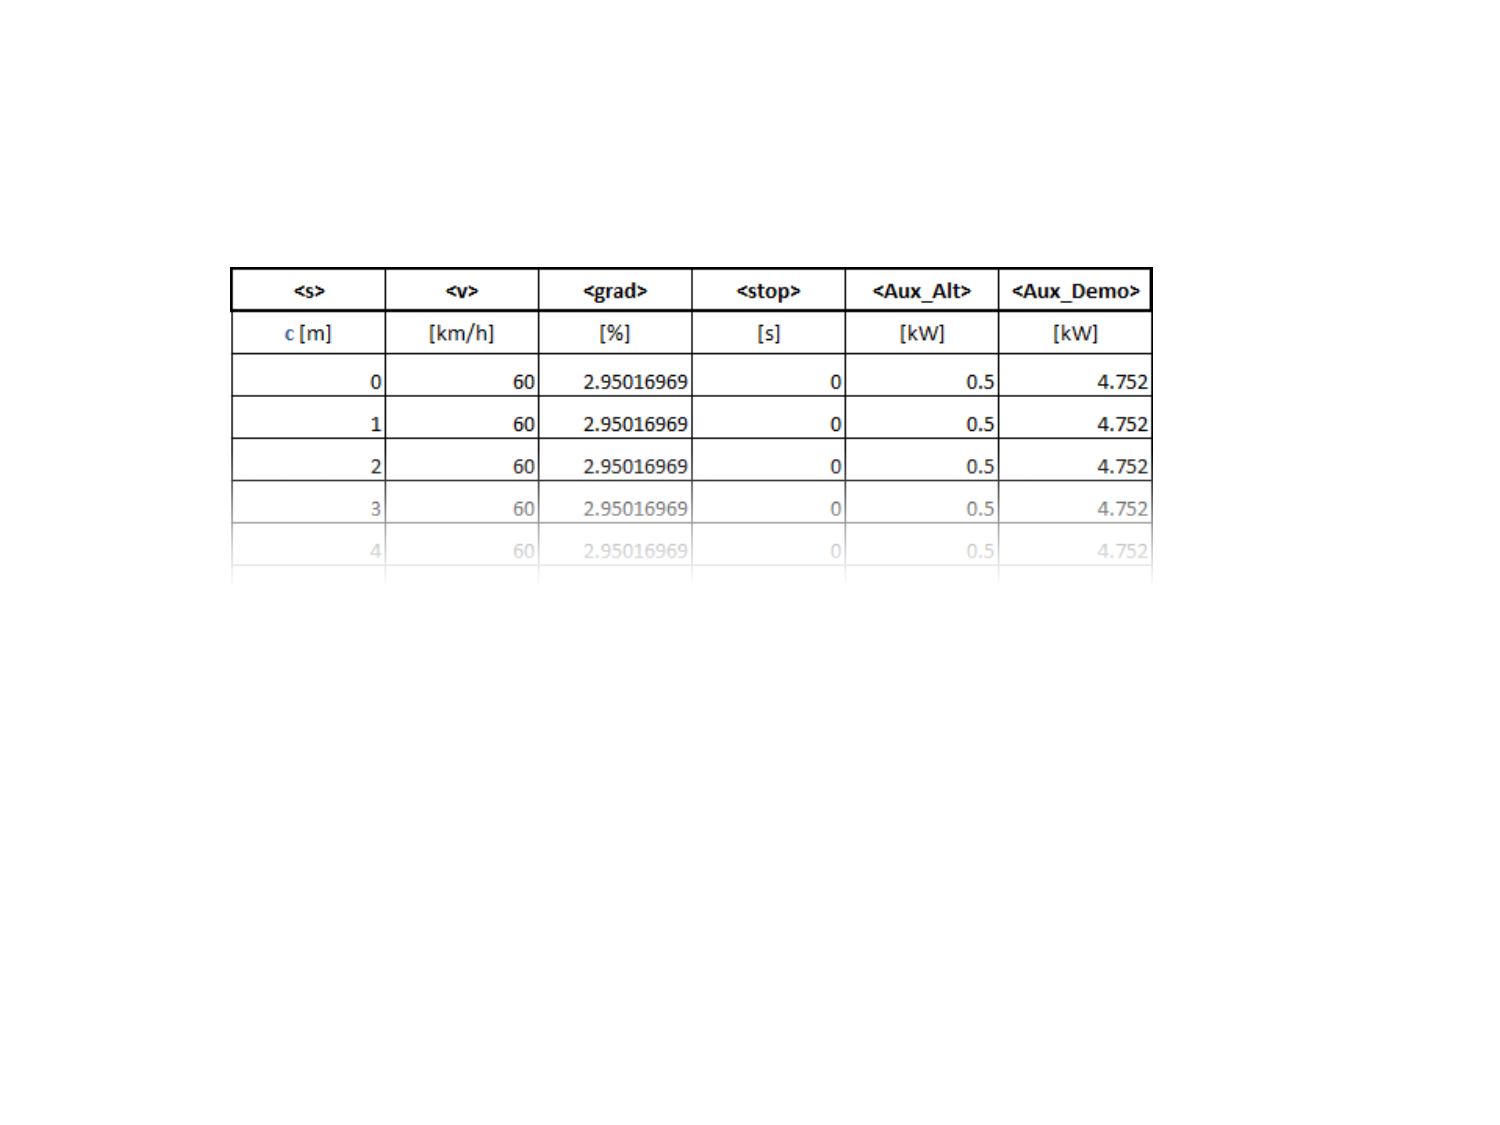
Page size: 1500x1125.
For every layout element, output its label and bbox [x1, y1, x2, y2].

picture [229, 266, 1153, 610]
